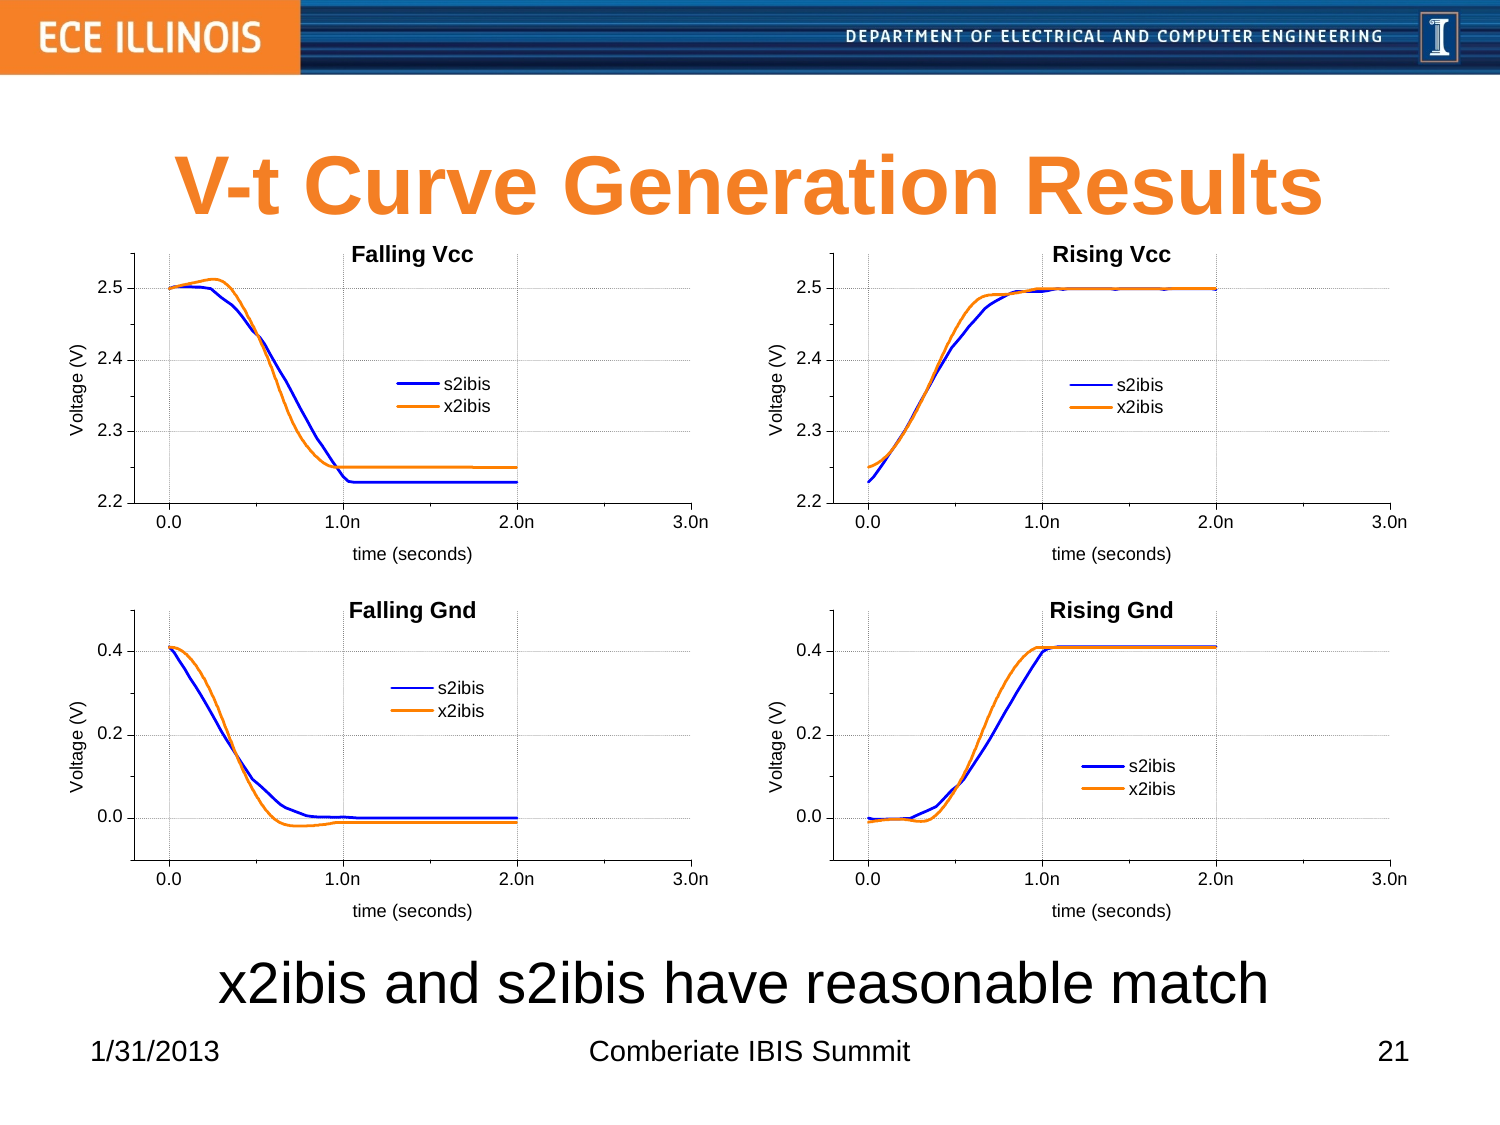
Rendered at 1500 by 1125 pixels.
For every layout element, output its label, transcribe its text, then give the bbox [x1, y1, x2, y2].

title V-t Curve Generation Results [75, 87, 1425, 275]
slide_number 21 [1074, 1024, 1426, 1103]
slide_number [74, 1038, 426, 1103]
text_box x2ibis and s2ibis have reasonable match [69, 937, 1420, 1038]
picture [0, 0, 1500, 1125]
footer Comberiate IBIS Summit [512, 1038, 988, 1103]
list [62, 237, 1413, 925]
